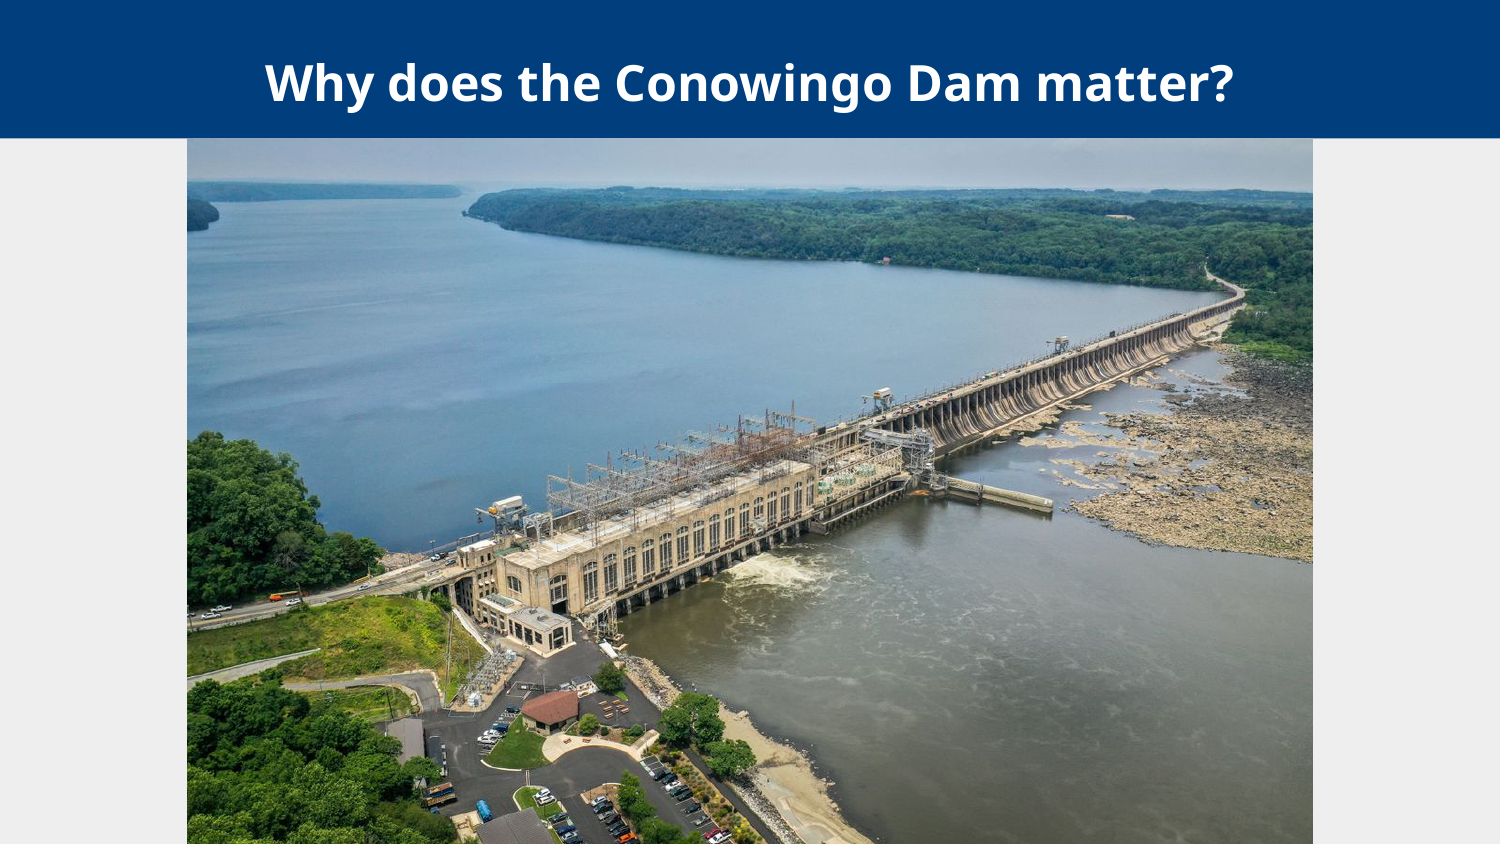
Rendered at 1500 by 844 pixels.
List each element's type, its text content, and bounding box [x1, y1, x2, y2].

text_box [92, 107, 1408, 376]
picture [186, 138, 1313, 844]
text_box Why does the Conowingo Dam matter? [203, 43, 1297, 107]
text_box [0, 0, 1500, 139]
